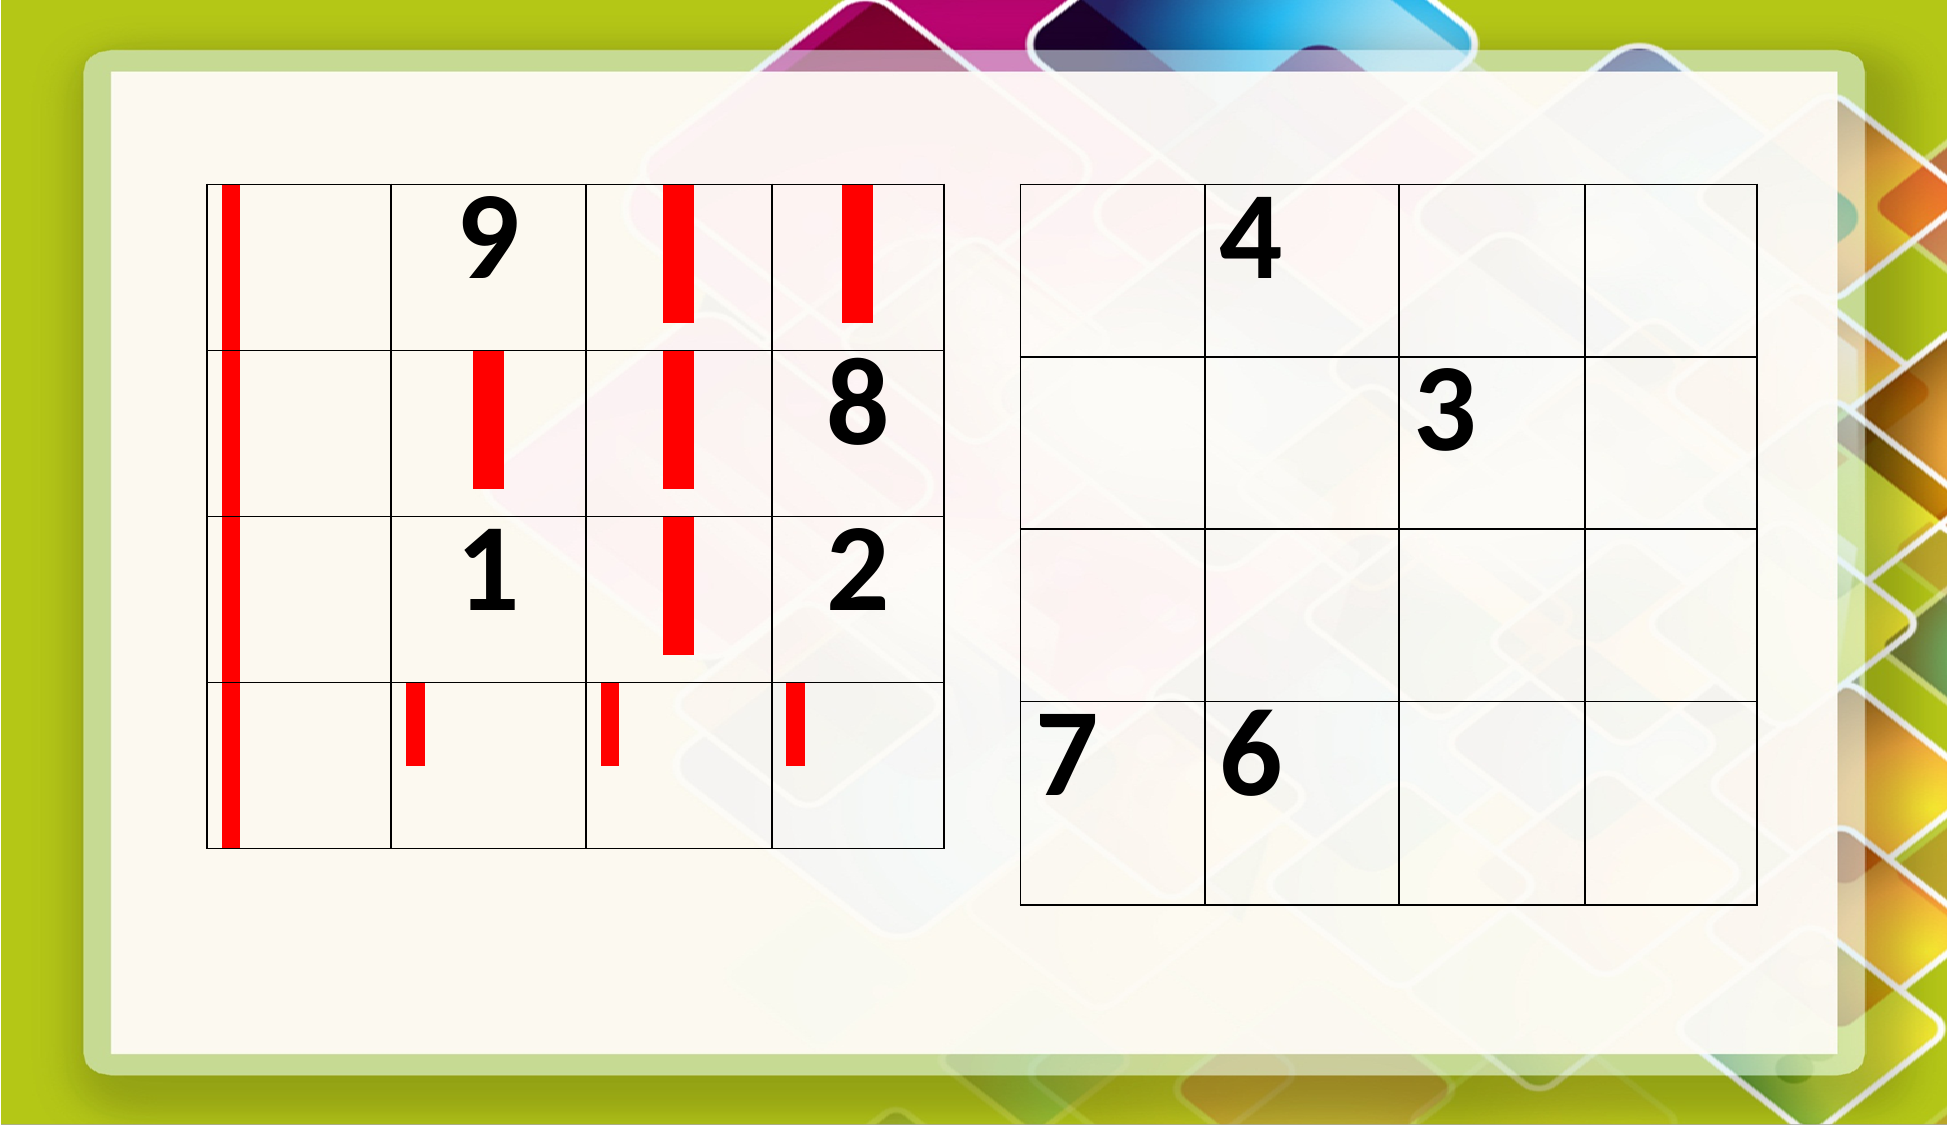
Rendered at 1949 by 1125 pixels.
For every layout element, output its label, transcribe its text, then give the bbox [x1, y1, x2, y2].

table_cell 6 [1206, 702, 1398, 904]
table_cell [1400, 702, 1584, 904]
table_header 9 [392, 185, 585, 350]
table_cell 2 [773, 517, 943, 682]
table_cell [208, 683, 390, 848]
table_cell [1586, 358, 1756, 528]
table_cell [1021, 530, 1204, 701]
table_cell [1206, 530, 1398, 701]
table_cell [1586, 530, 1756, 701]
table_cell [392, 351, 585, 516]
table_header [773, 185, 943, 350]
table_header [587, 185, 771, 350]
table_cell [208, 351, 390, 516]
table_header [208, 185, 390, 350]
table_header 4 [1206, 185, 1398, 356]
table_cell [587, 683, 771, 848]
table_cell 1 [392, 517, 585, 682]
table_cell [1021, 358, 1204, 528]
table_header [1400, 185, 1584, 356]
picture [0, 0, 1949, 1125]
table_cell 3 [1400, 358, 1584, 528]
table_header [1021, 185, 1204, 356]
table_cell [587, 517, 771, 682]
table_cell [773, 683, 943, 848]
table_cell [392, 683, 585, 848]
table_cell 8 [773, 351, 943, 516]
table_cell [1586, 702, 1756, 904]
table_cell [1206, 358, 1398, 528]
table_cell [587, 351, 771, 516]
table_cell [208, 517, 390, 682]
table_header [1586, 185, 1756, 356]
table_cell [1400, 530, 1584, 701]
table_cell 7 [1021, 702, 1204, 904]
